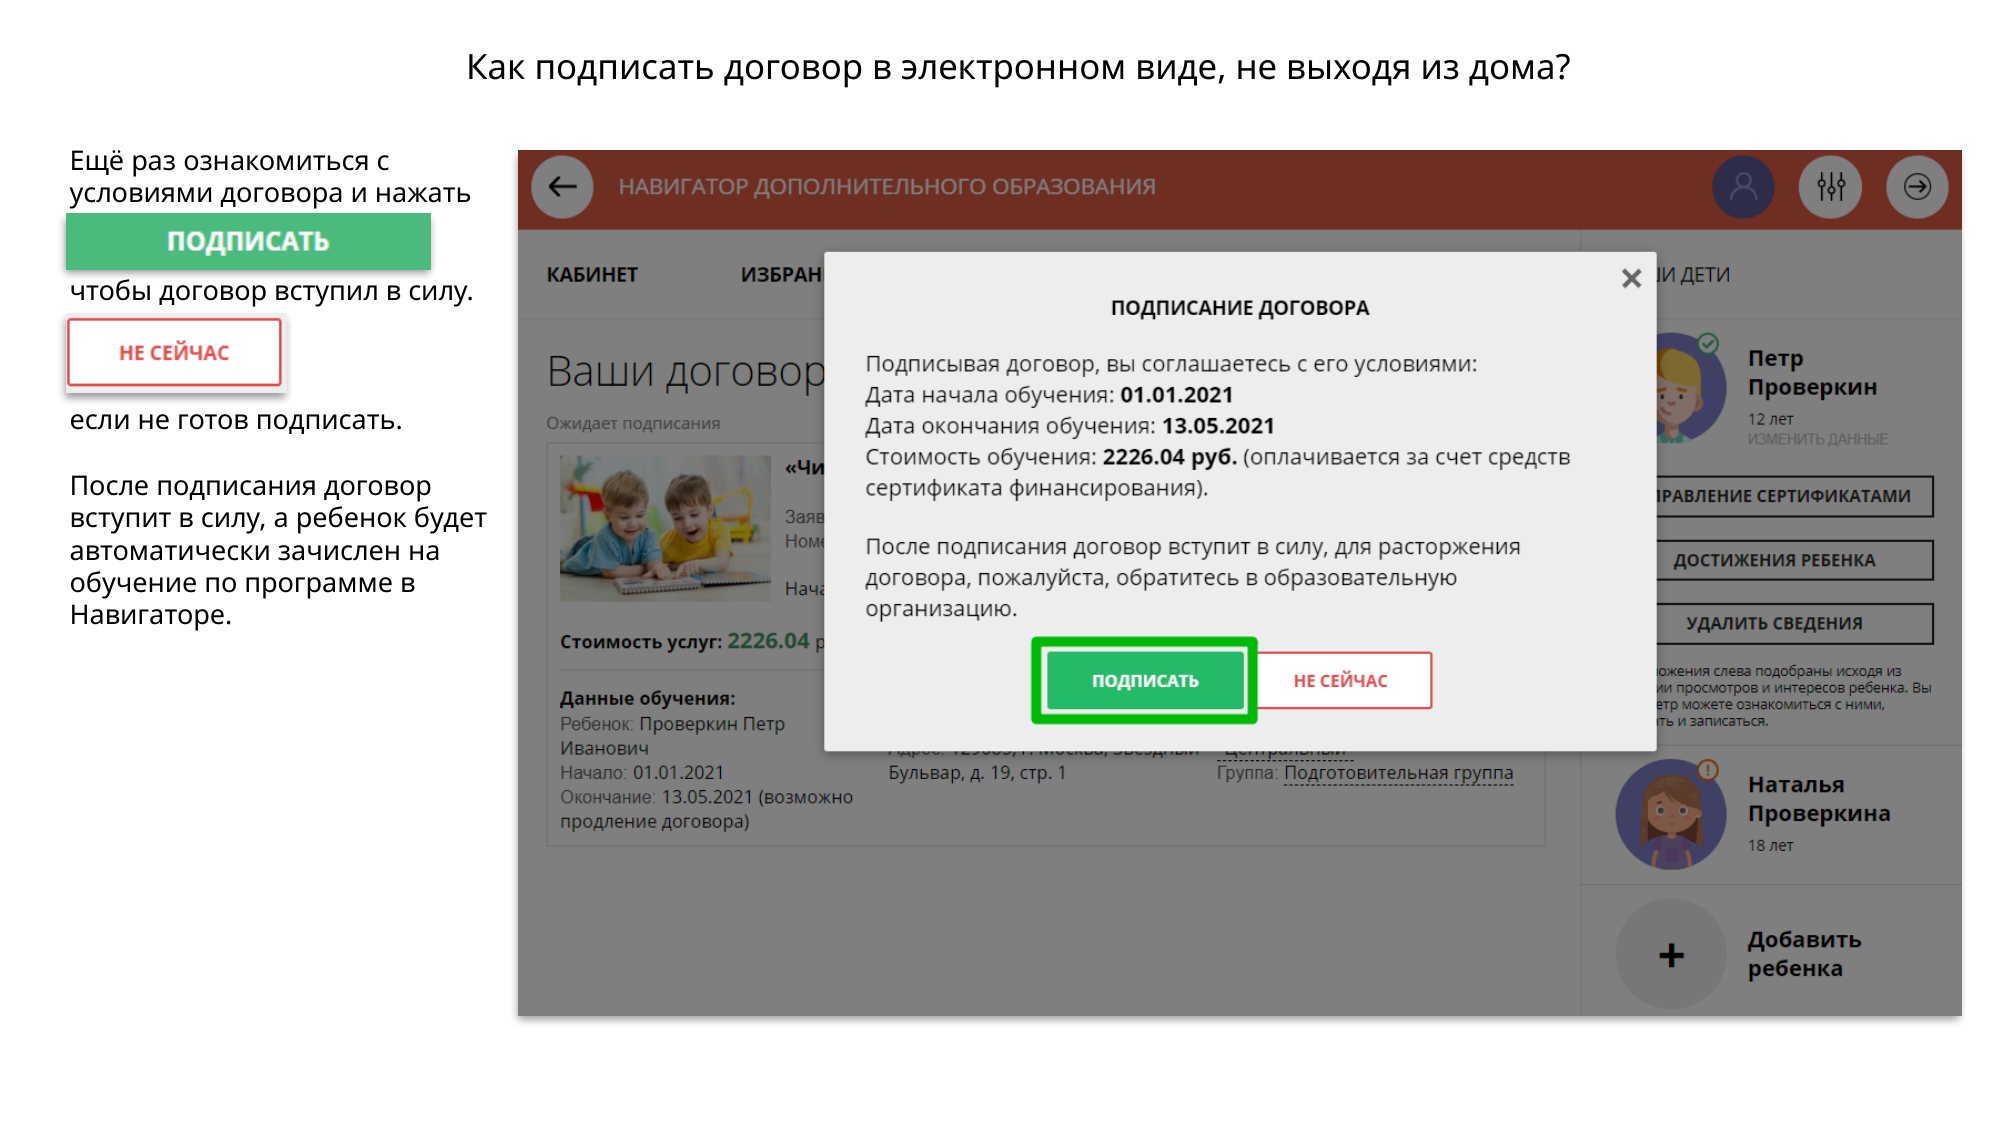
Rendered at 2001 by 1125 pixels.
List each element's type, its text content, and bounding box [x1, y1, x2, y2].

title Как подписать договор в электронном виде, не выходя из дома? [75, 41, 1962, 95]
text_box Ещё раз ознакомиться с условиями договора и нажать чтобы договор вступил в силу. если не готов подписать. После подписания договор вступит в силу, а ребенок будет автоматически зачислен на обучение по программе в Навигаторе. [54, 135, 519, 638]
picture [518, 150, 1962, 1016]
picture [66, 313, 287, 393]
picture [66, 213, 431, 270]
